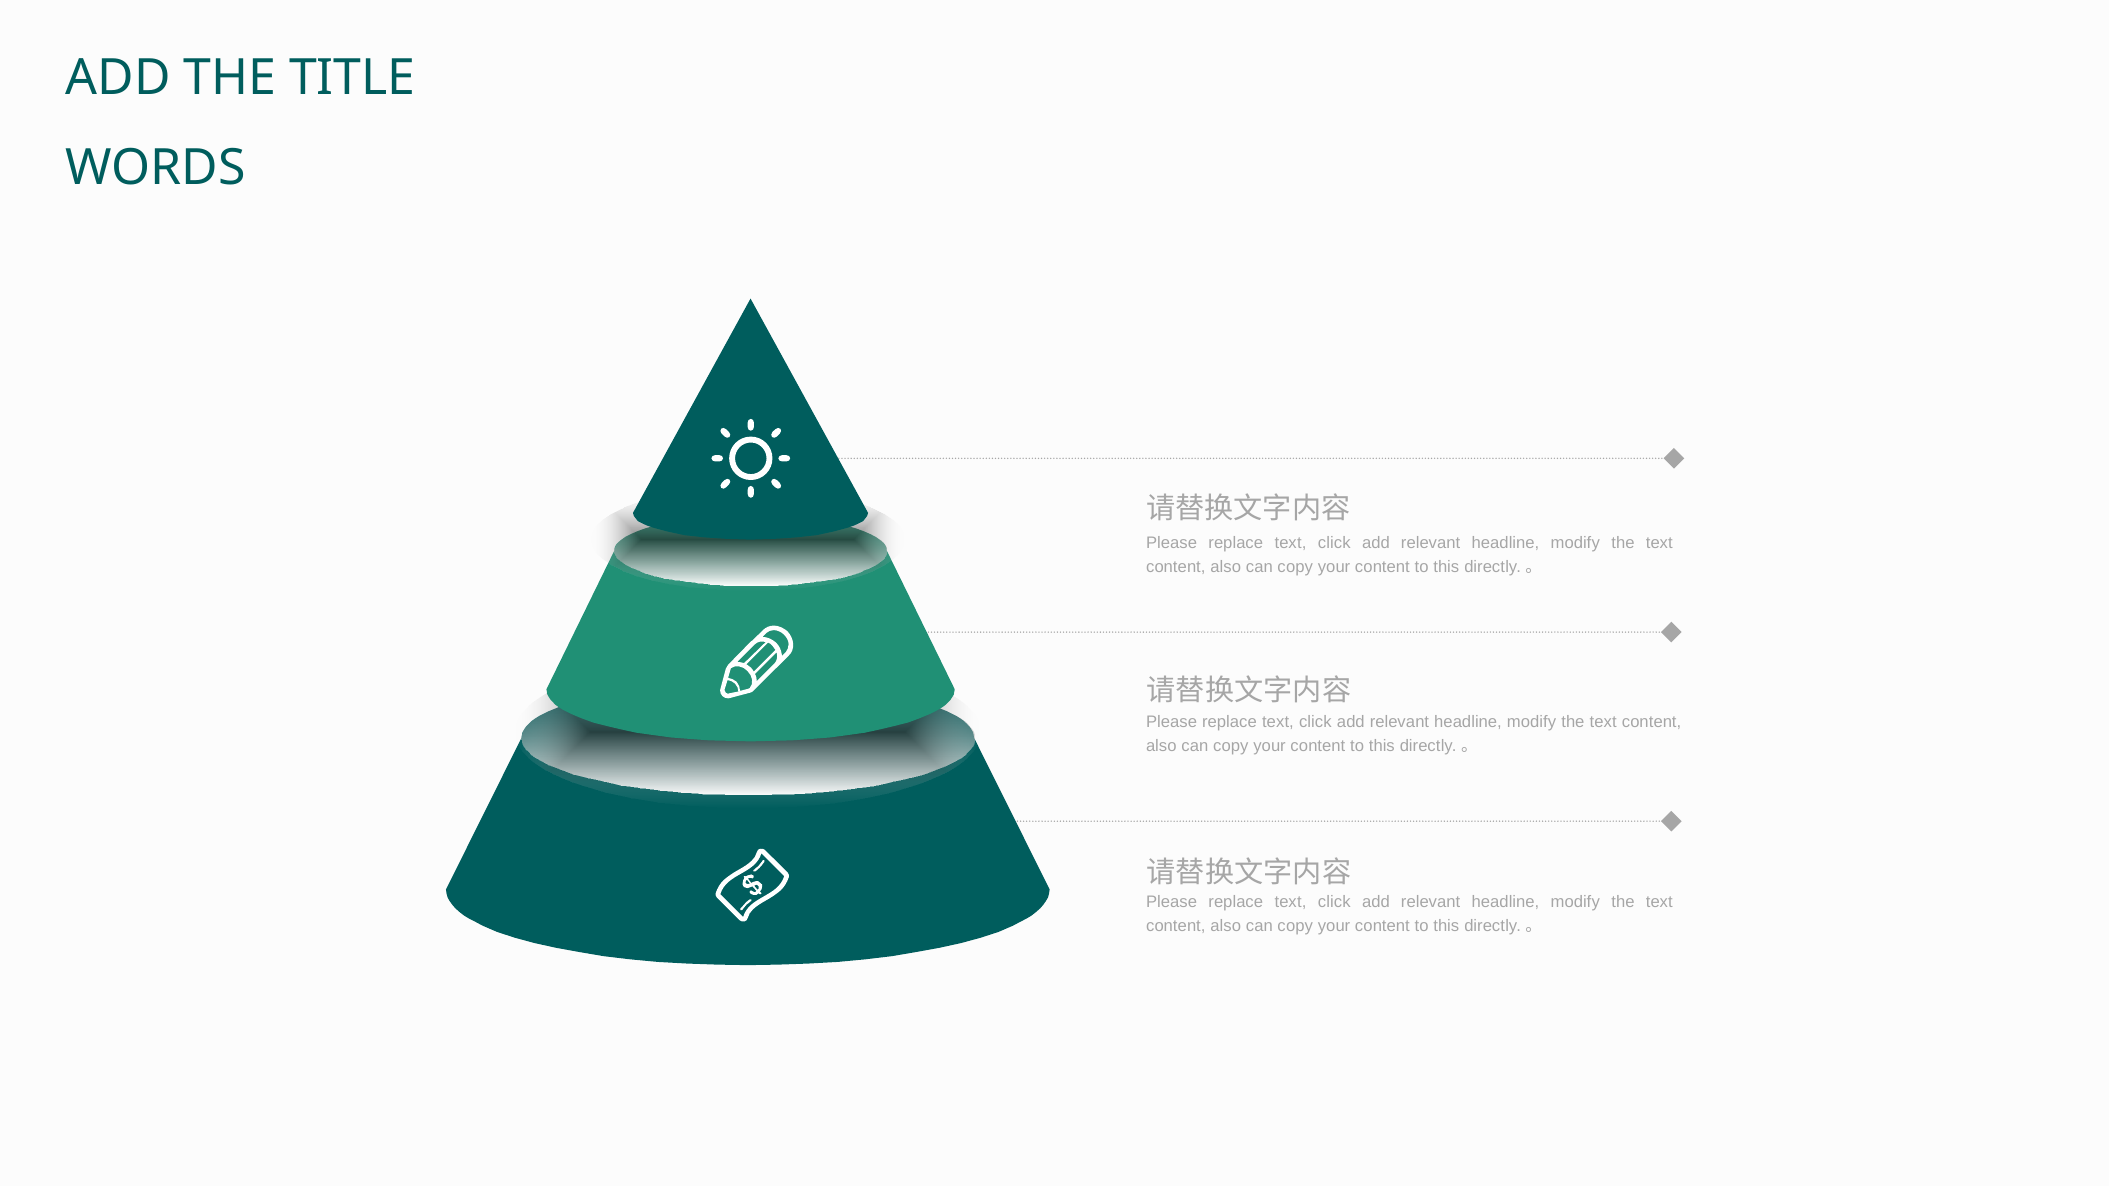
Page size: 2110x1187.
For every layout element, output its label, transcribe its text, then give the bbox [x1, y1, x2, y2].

text_box [771, 427, 782, 438]
text_box [720, 478, 731, 487]
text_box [445, 656, 1050, 966]
text_box 请替换文字内容 [1146, 846, 1352, 889]
text_box [720, 427, 731, 438]
text_box [747, 418, 754, 431]
text_box [647, 298, 838, 487]
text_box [546, 487, 955, 742]
text_box Please replace text, click add relevant headline, modify the text content, also can copy your content to this directly.。 [1146, 886, 1674, 935]
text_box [747, 458, 1674, 822]
text_box [729, 436, 773, 480]
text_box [715, 848, 790, 922]
text_box ADD THE TITLE WORDS [50, 7, 583, 202]
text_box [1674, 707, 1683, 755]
text_box [711, 455, 724, 462]
